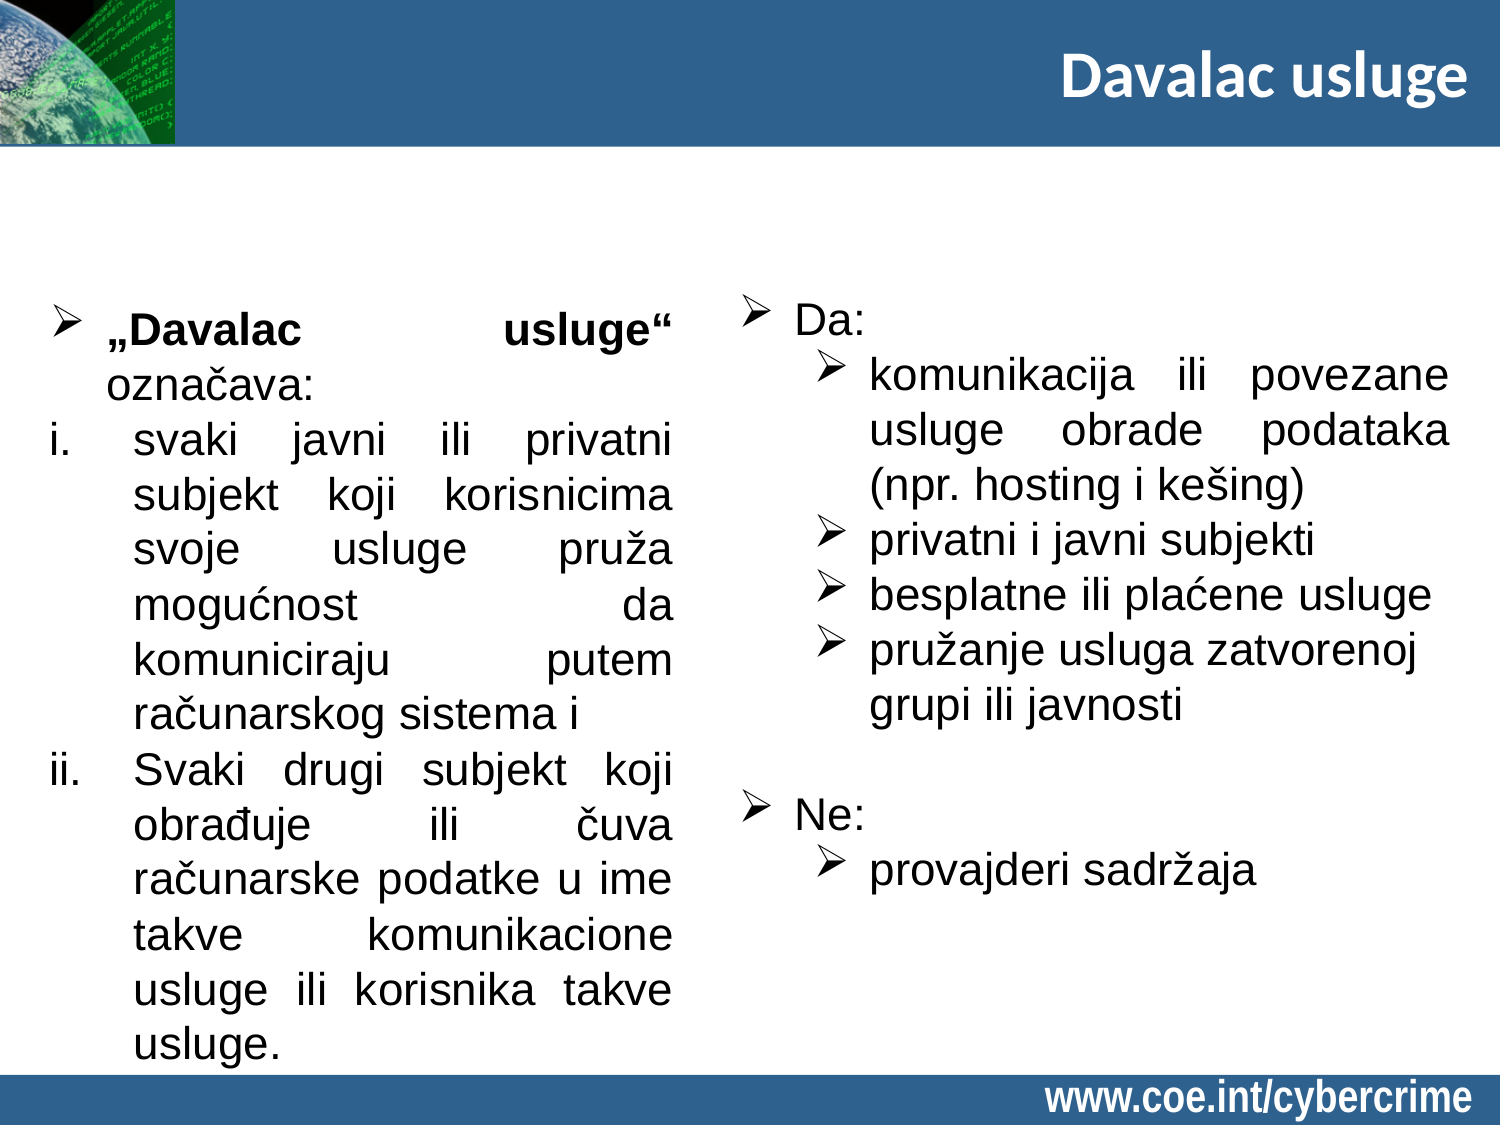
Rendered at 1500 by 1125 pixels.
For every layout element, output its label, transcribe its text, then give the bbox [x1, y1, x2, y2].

text_box Da: komunikacija ili povezane usluge obrade podataka (npr. hosting i kešing) privatni i javni subjekti besplatne ili plaćene usluge pružanje usluga zatvorenoj grupi ili javnosti Ne: provajderi sadržaja [723, 282, 1465, 902]
text_box www.coe.int/cybercrime [1030, 1059, 1500, 1125]
text_box [0, 1073, 1030, 1125]
text_box Davalac usluge [177, 0, 1500, 149]
picture [0, 0, 175, 144]
text_box „Davalac usluge“ označava: svaki javni ili privatni subjekt koji korisnicima svoje usluge pruža mogućnost da komuniciraju putem računarskog sistema i Svaki drugi subjekt koji obrađuje ili čuva računarske podatke u ime takve komunikacione usluge ili korisnika takve usluge. [34, 291, 689, 1077]
